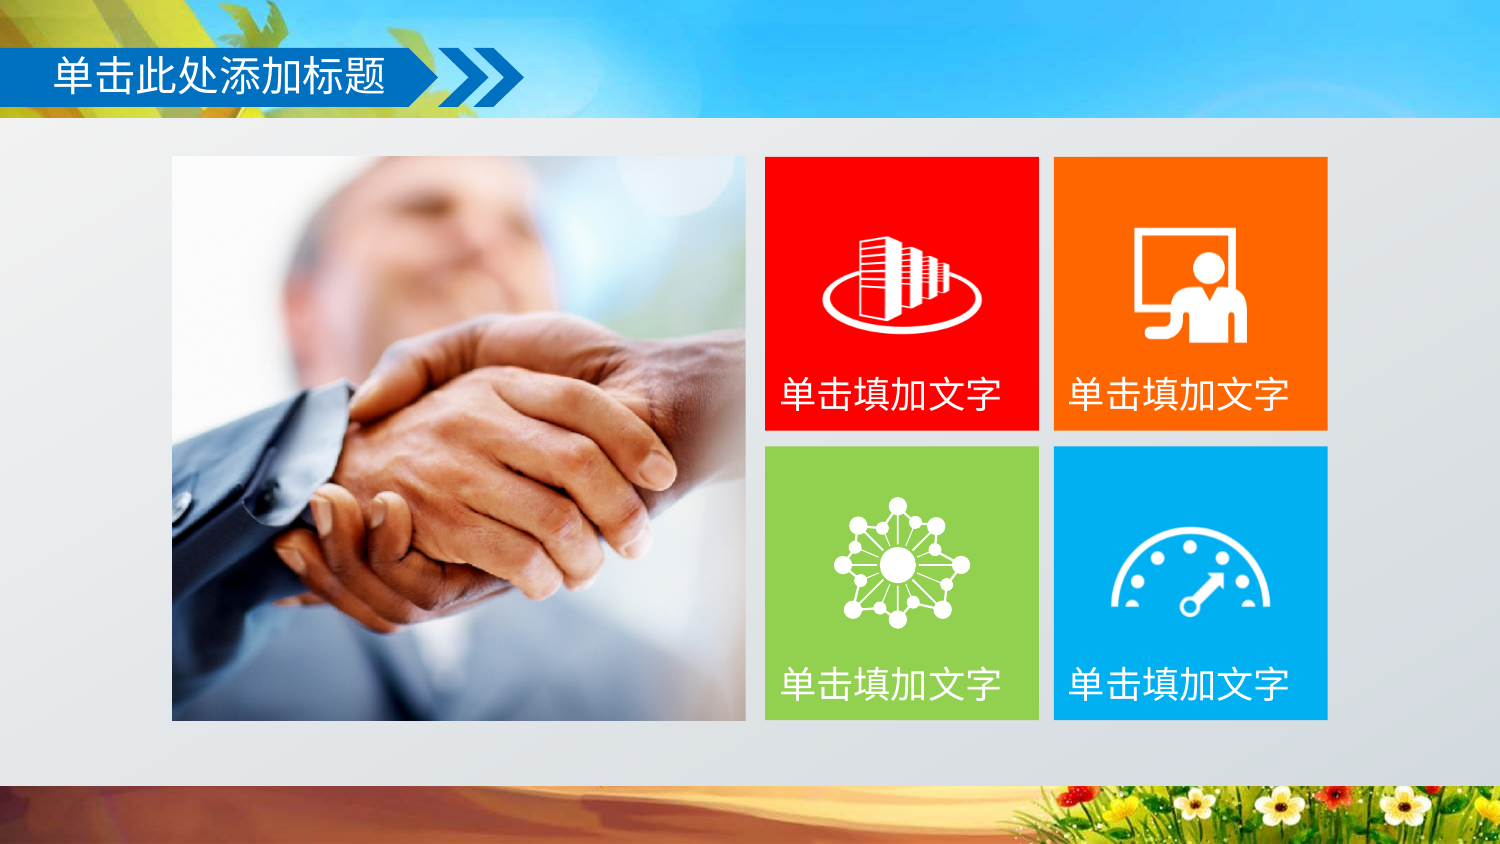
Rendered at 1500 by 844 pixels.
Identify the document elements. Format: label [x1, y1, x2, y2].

picture [171, 156, 746, 721]
text_box [764, 446, 1040, 721]
picture [0, 0, 1500, 118]
text_box [1053, 446, 1328, 721]
text_box [1053, 156, 1328, 431]
picture [0, 786, 1500, 844]
text_box [764, 156, 1040, 431]
